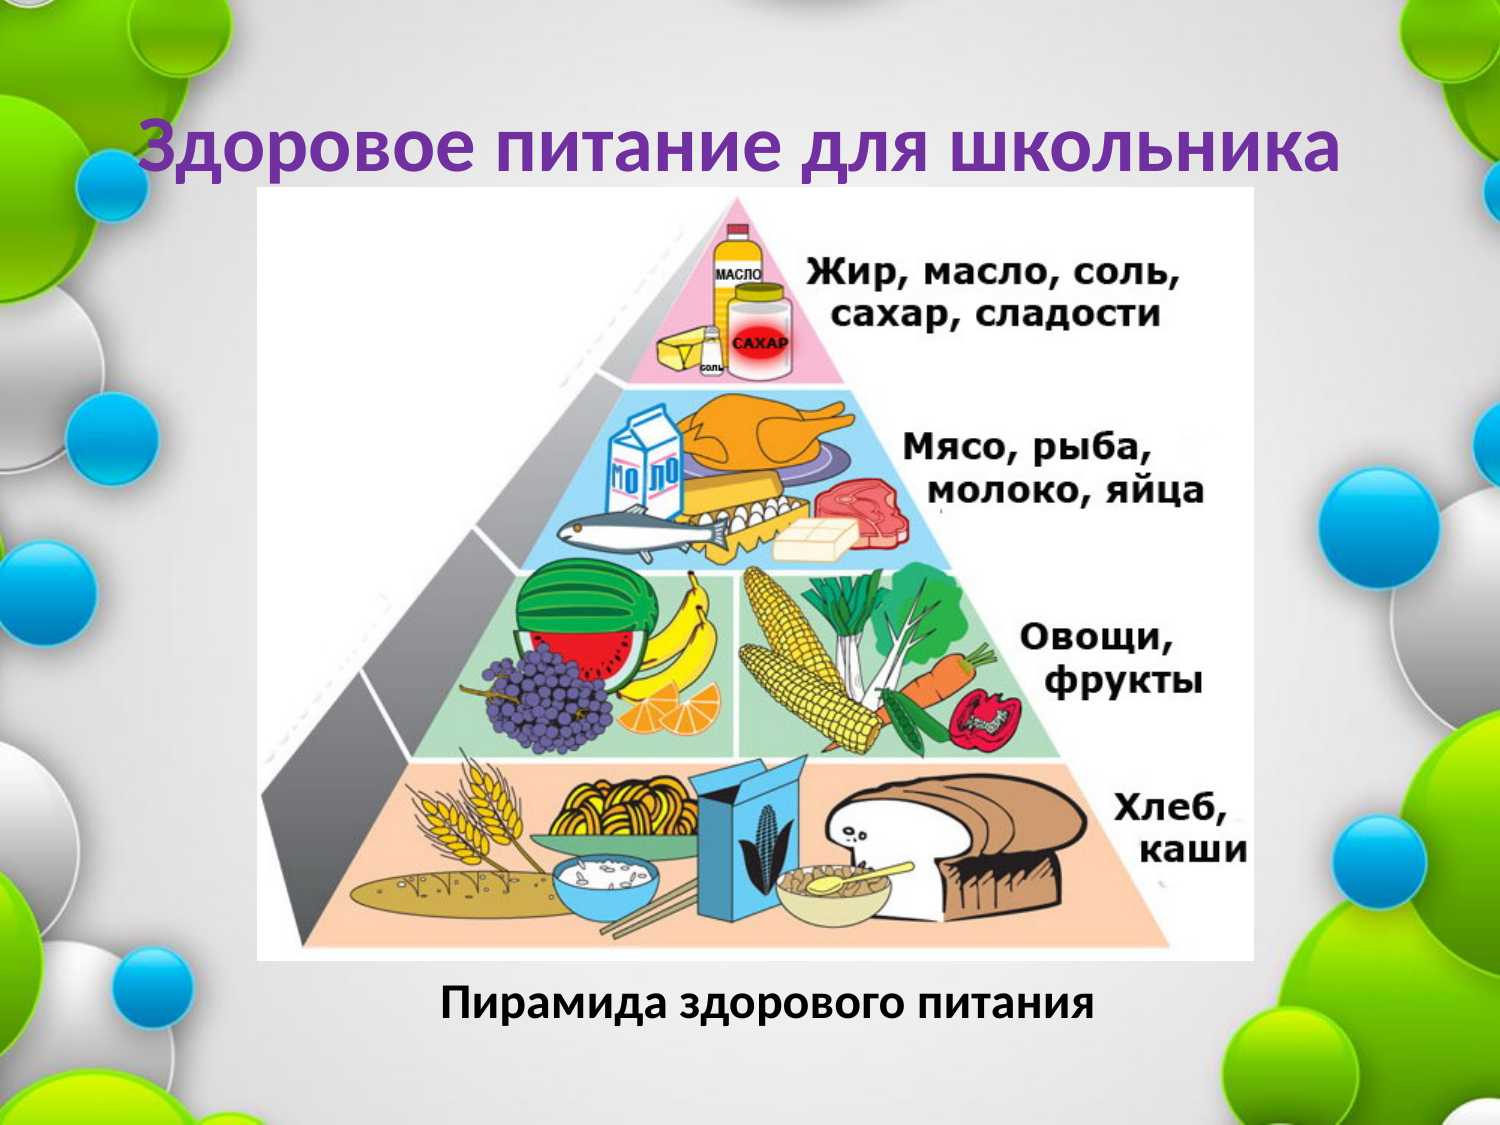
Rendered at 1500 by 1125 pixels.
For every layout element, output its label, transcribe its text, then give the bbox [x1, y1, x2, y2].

title Здоровое питание для школьника [75, 45, 1425, 233]
text_box Пирамида здорового питания [425, 969, 1122, 1036]
picture [0, 0, 1500, 1125]
